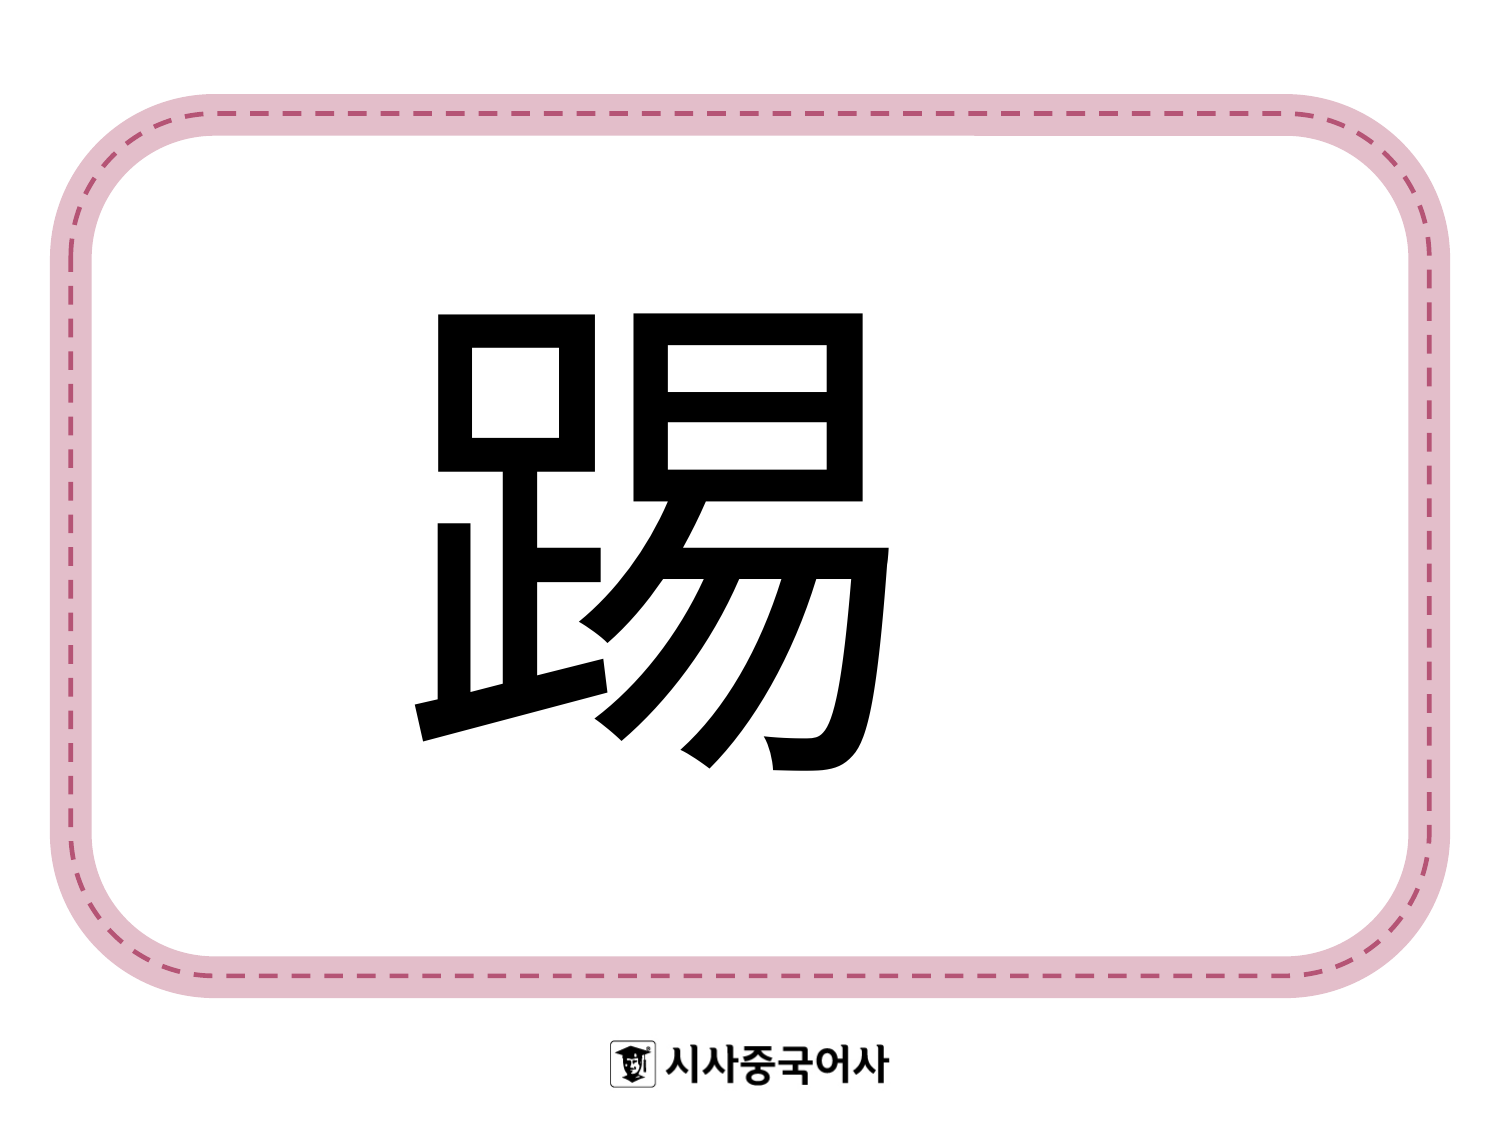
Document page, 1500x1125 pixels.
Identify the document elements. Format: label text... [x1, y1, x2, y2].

picture [602, 1034, 898, 1094]
text_box 踢 [145, 189, 1354, 853]
